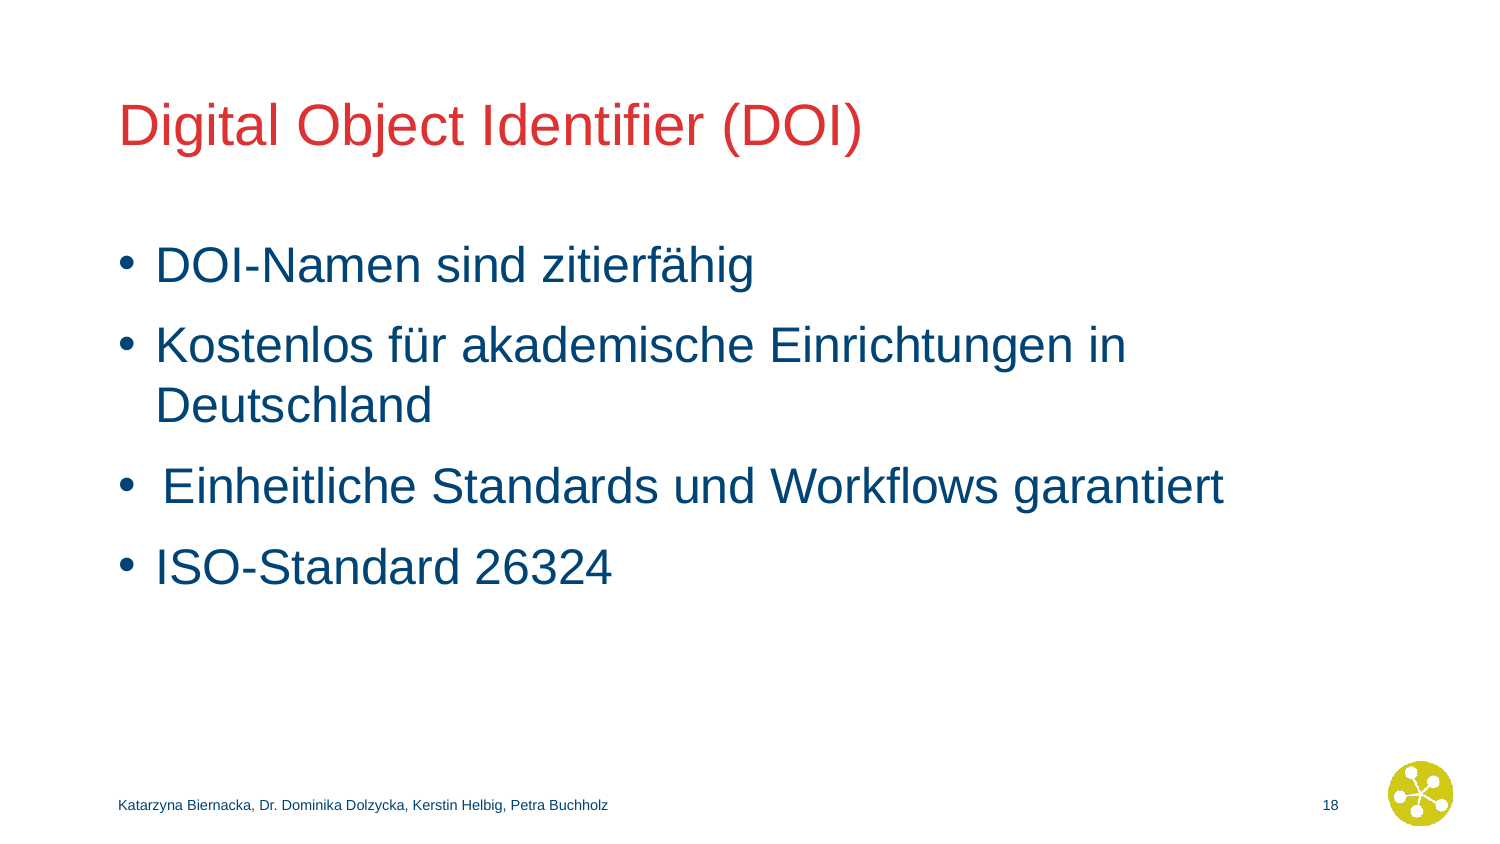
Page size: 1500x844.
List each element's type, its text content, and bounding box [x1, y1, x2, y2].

list DOI-Namen sind zitierfähig Kostenlos für akademische Einrichtungen in Deutschland Einheitliche Standards und Workflows garantiert ISO-Standard 26324 [103, 224, 1397, 760]
slide_number 17 [1016, 782, 1354, 827]
title Digital Object Identifier (DOI) [103, 44, 1397, 208]
picture [1388, 761, 1453, 826]
footer Katarzyna Biernacka, Dr. Dominika Dolzycka, Kerstin Helbig, Petra Buchholz [103, 782, 742, 827]
